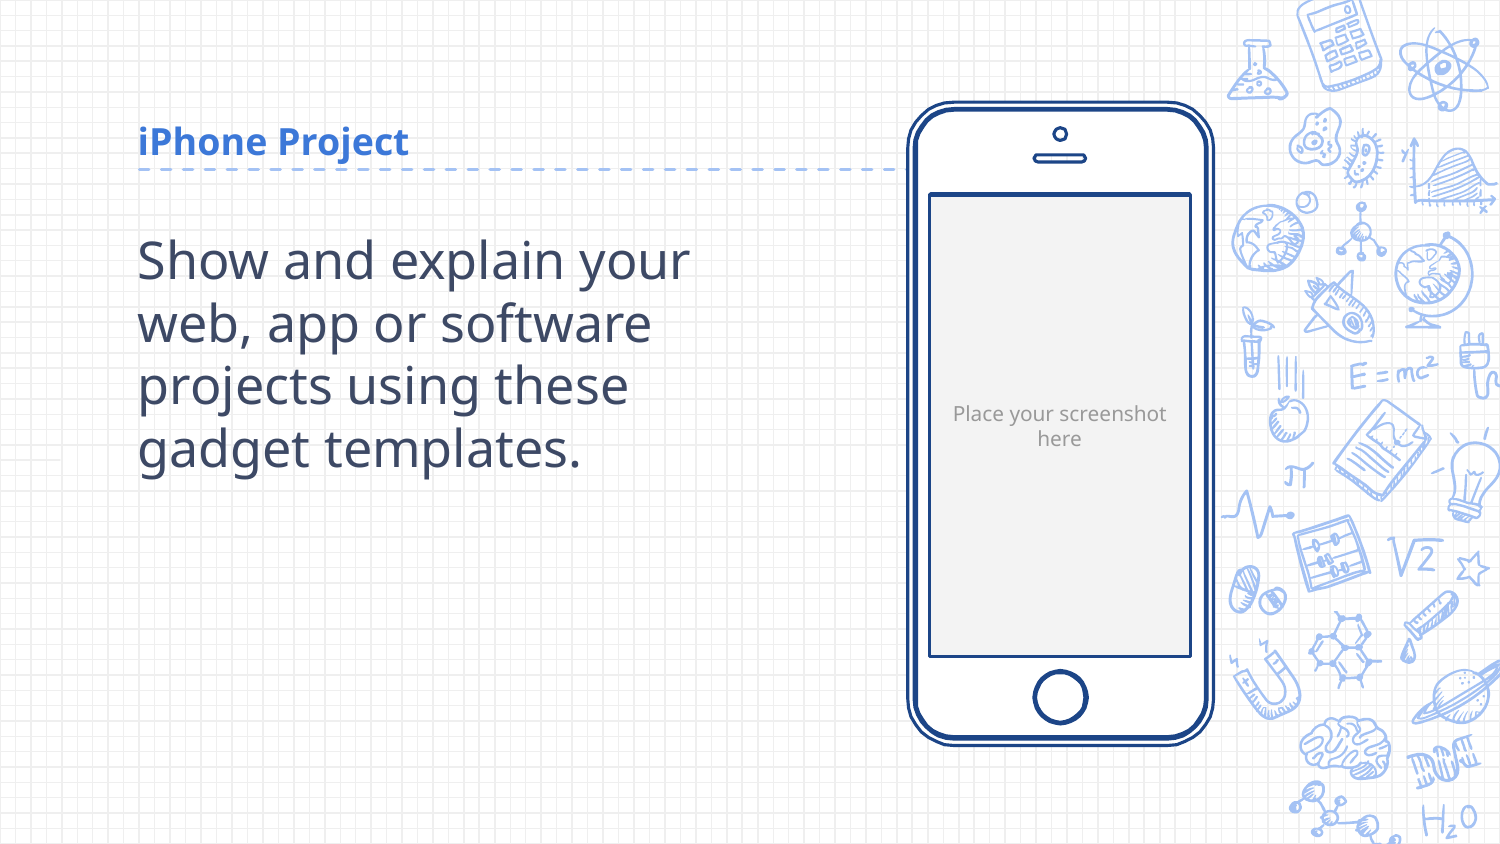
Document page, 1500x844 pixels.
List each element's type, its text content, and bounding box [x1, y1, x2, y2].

text_box Place your screenshot here [929, 195, 1191, 657]
list Show and explain your web, app or software projects using these gadget templates. [122, 212, 789, 806]
text_box [907, 102, 1214, 746]
title iPhone Project [122, 36, 1130, 178]
